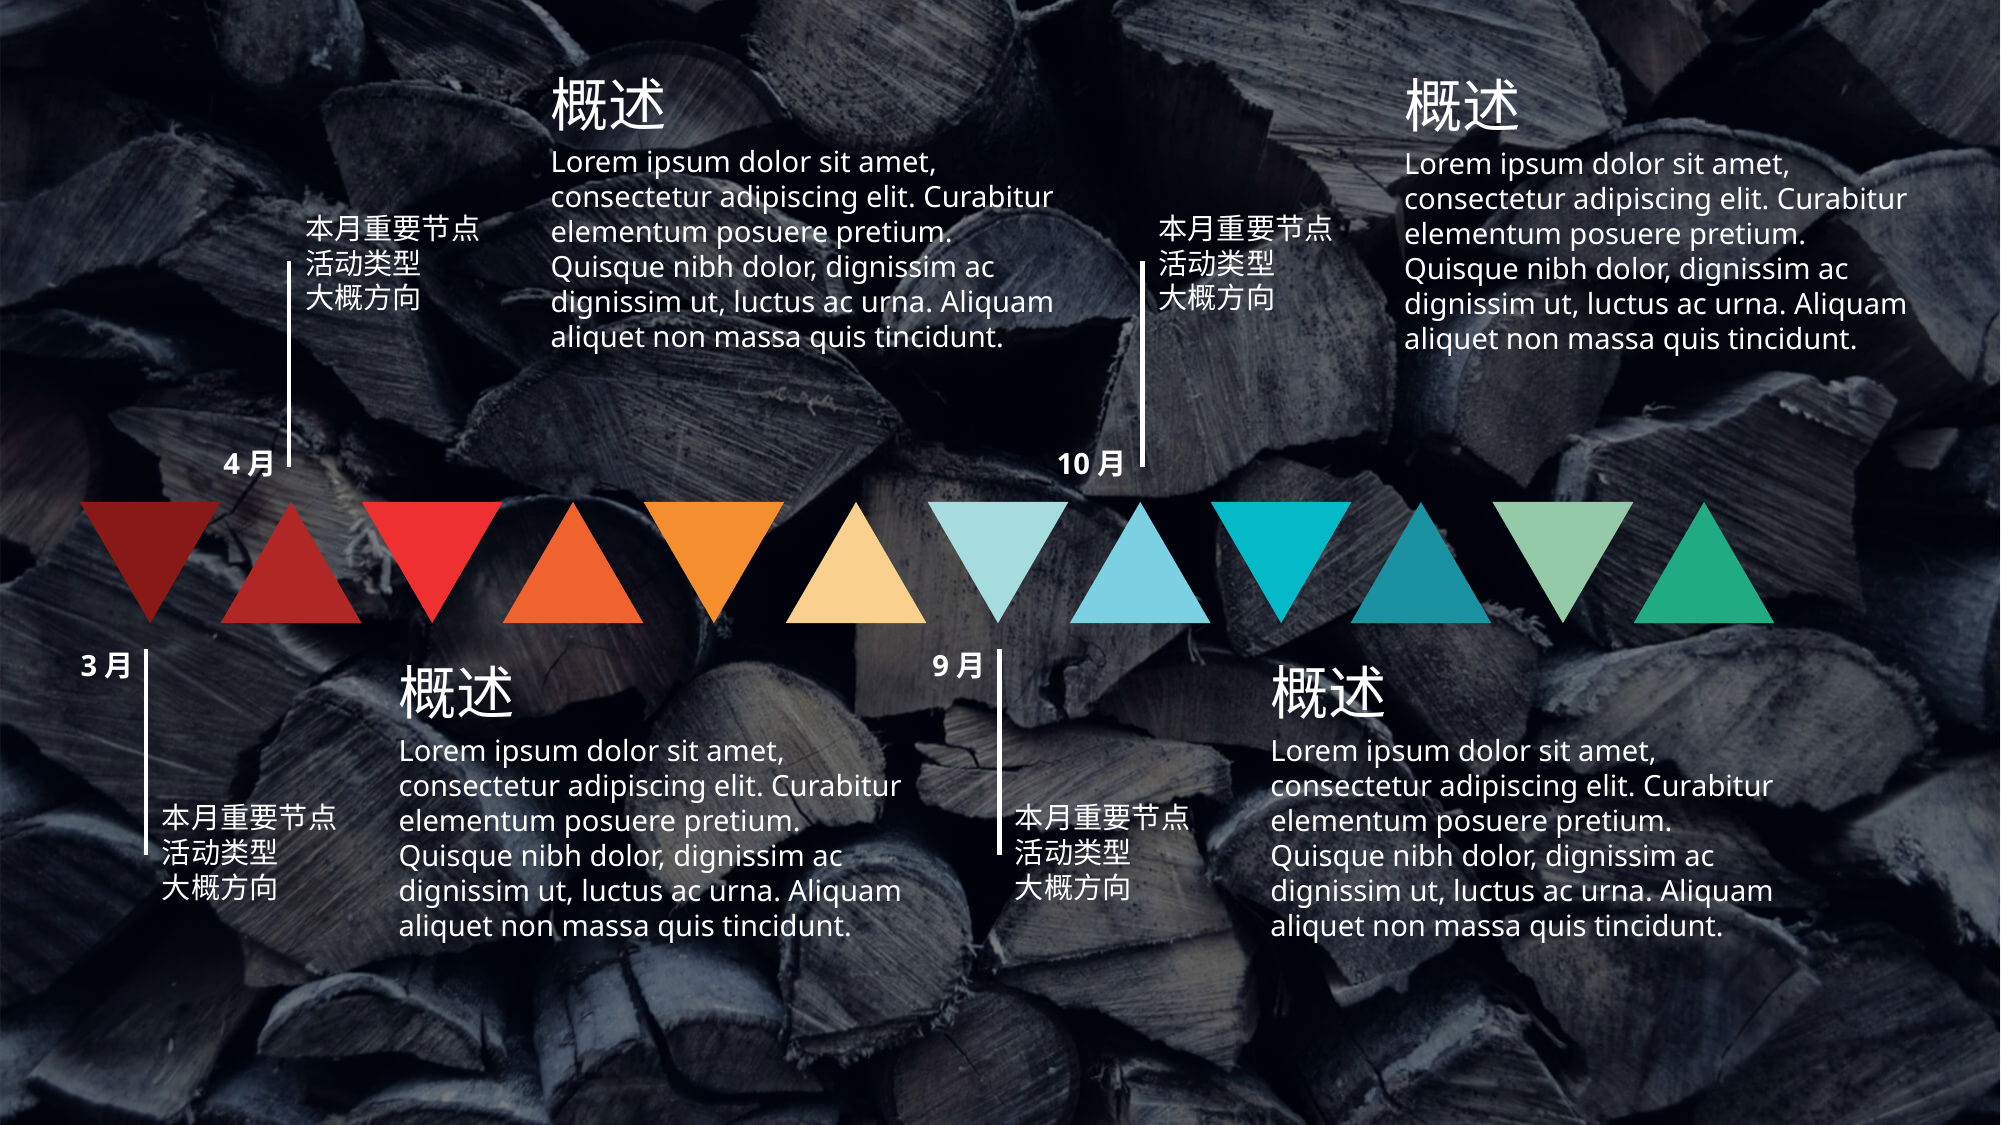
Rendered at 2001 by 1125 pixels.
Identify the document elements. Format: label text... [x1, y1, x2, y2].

text_box 9月 [917, 640, 1001, 691]
text_box 概述 Lorem ipsum dolor sit amet, consectetur adipiscing elit. Curabitur elementum posuere pretium. Quisque nibh dolor, dignissim ac dignissim ut, luctus ac urna. Aliquam aliquet non massa quis tincidunt. [535, 60, 1075, 417]
text_box 本月重要节点 活动类型 大概方向 [147, 791, 353, 912]
text_box [0, 0, 2000, 1125]
text_box 本月重要节点 活动类型 大概方向 [290, 202, 496, 323]
text_box 概述 Lorem ipsum dolor sit amet, consectetur adipiscing elit. Curabitur elementum posuere pretium. Quisque nibh dolor, dignissim ac dignissim ut, luctus ac urna. Aliquam aliquet non massa quis tincidunt. [383, 649, 923, 1006]
text_box 概述 Lorem ipsum dolor sit amet, consectetur adipiscing elit. Curabitur elementum posuere pretium. Quisque nibh dolor, dignissim ac dignissim ut, luctus ac urna. Aliquam aliquet non massa quis tincidunt. [1389, 62, 1928, 418]
text_box 10月 [1041, 437, 1142, 488]
text_box 4月 [208, 437, 292, 488]
text_box 概述 Lorem ipsum dolor sit amet, consectetur adipiscing elit. Curabitur elementum posuere pretium. Quisque nibh dolor, dignissim ac dignissim ut, luctus ac urna. Aliquam aliquet non massa quis tincidunt. [1255, 649, 1794, 1006]
text_box 本月重要节点 活动类型 大概方向 [1143, 202, 1349, 323]
text_box 本月重要节点 活动类型 大概方向 [1000, 791, 1206, 912]
text_box 3月 [65, 640, 149, 691]
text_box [79, 501, 1775, 624]
